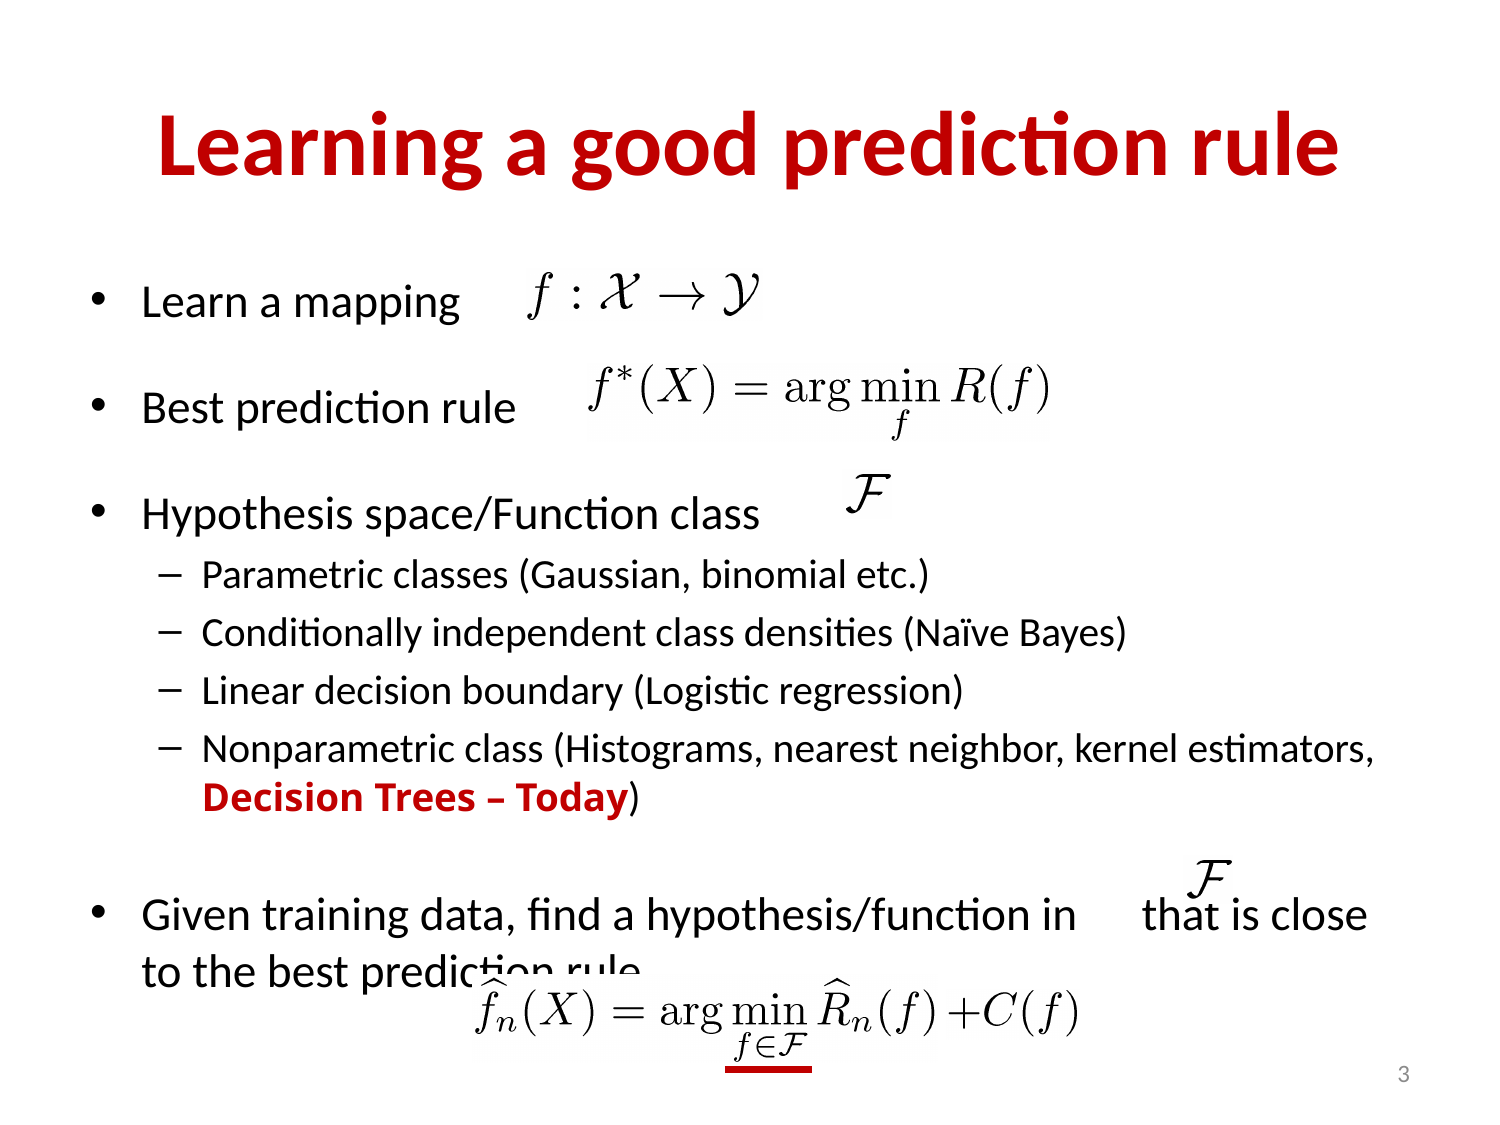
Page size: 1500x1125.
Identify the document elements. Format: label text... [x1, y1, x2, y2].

title Learning a good prediction rule [75, 45, 1425, 233]
picture [842, 469, 892, 519]
picture [471, 974, 938, 1063]
picture [587, 362, 1051, 442]
picture [526, 268, 763, 321]
slide_number 3 [1074, 1042, 1425, 1103]
list Learn a mapping Best prediction rule Hypothesis space/Function class Parametric classes (Gaussian, binomial etc.) Conditionally independent class densities (Naïve Bayes) Linear decision boundary (Logistic regression) Nonparametric class (Histograms, nearest neighbor, kernel estimators, Decision Trees – Today) Given training data, find a hypothesis/function in that is close to the best prediction rule. [75, 262, 1425, 1005]
picture [946, 989, 1081, 1041]
picture [1183, 855, 1233, 905]
